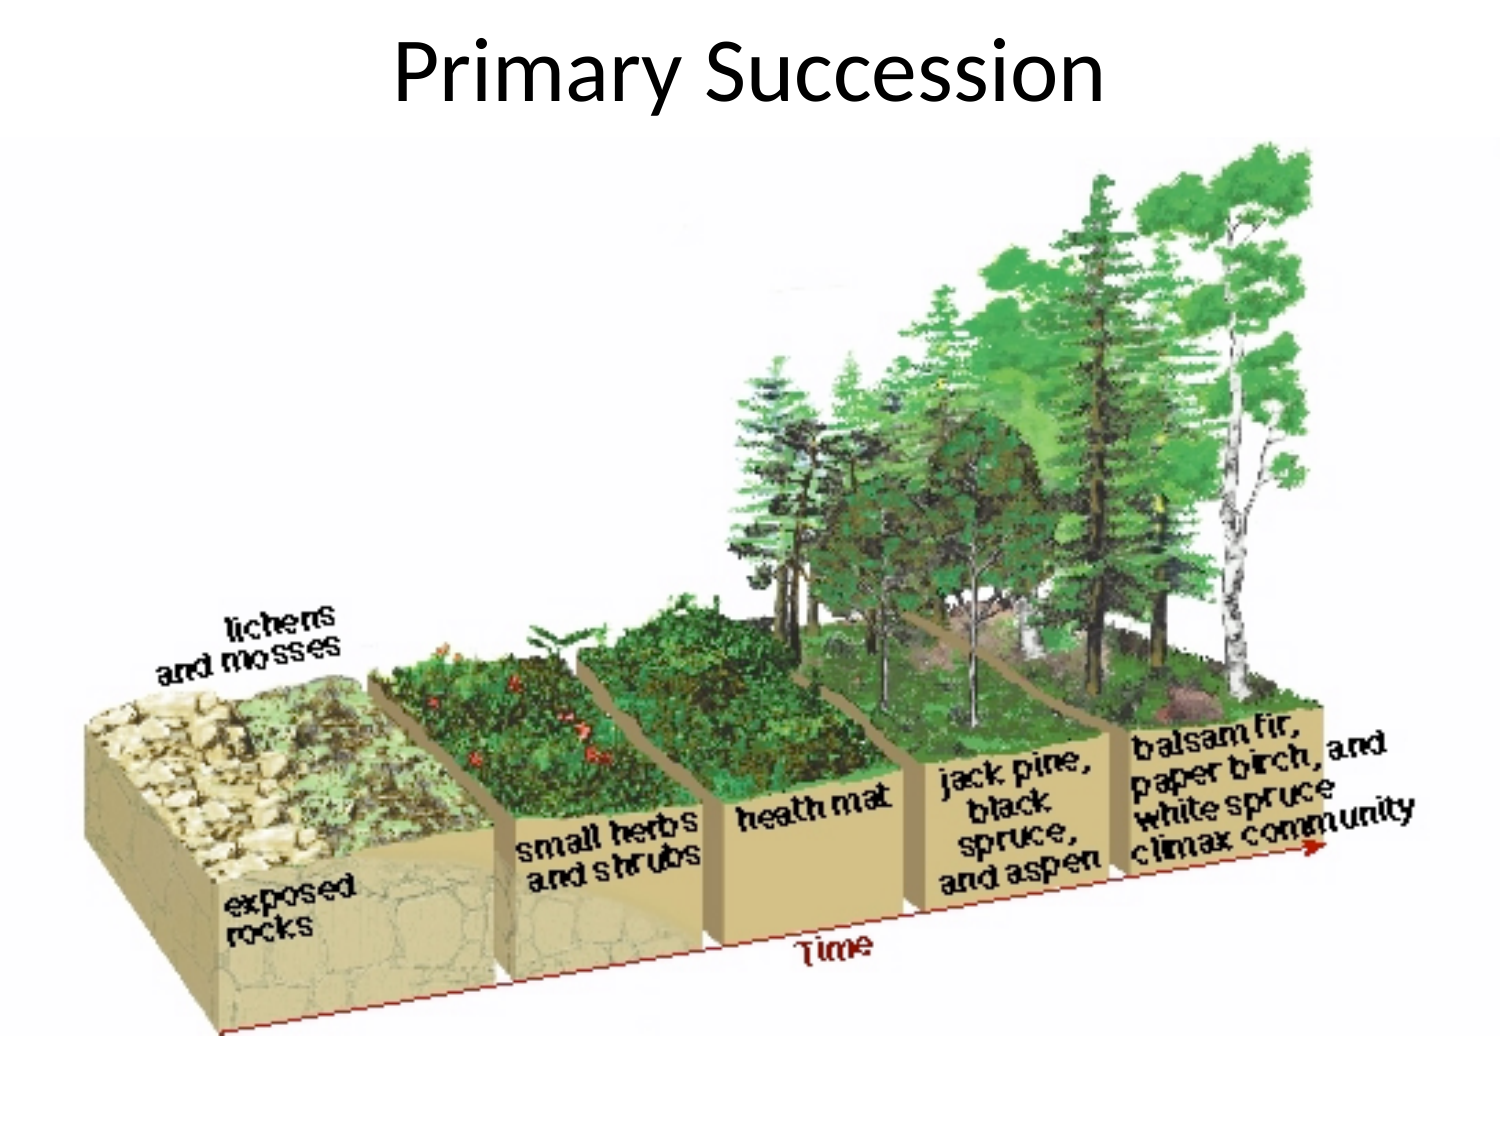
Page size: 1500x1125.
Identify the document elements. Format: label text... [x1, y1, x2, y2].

title Primary Succession [75, 0, 1425, 130]
picture [0, 137, 1500, 1037]
